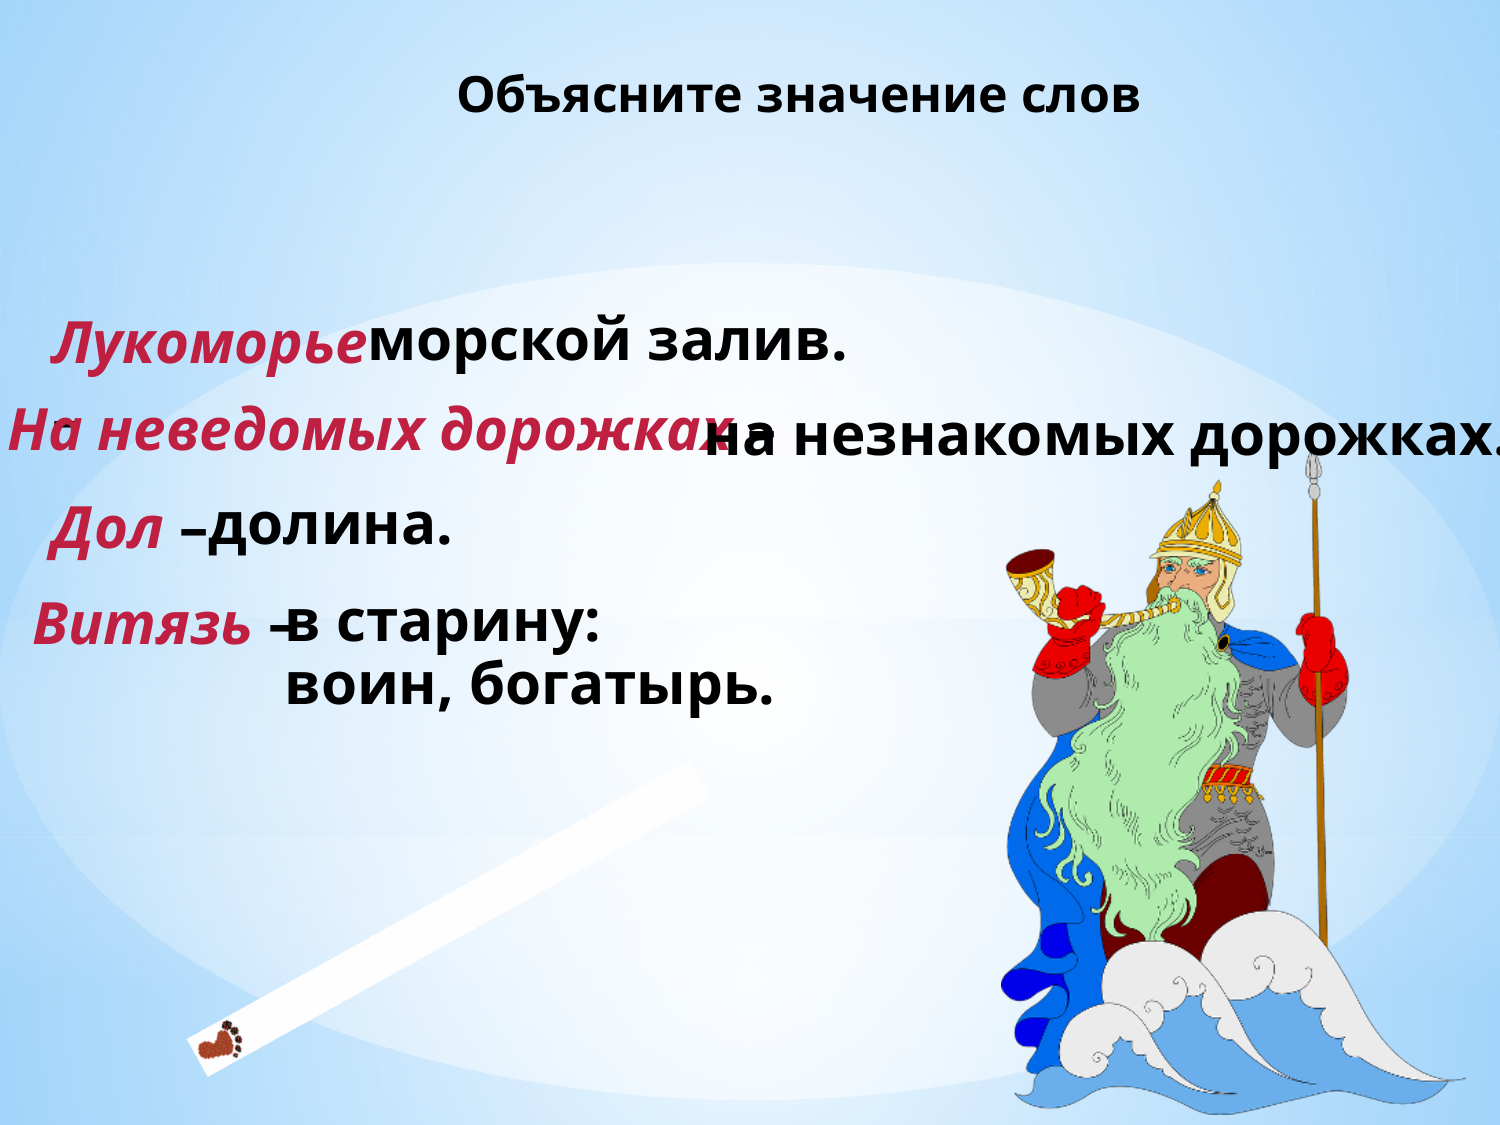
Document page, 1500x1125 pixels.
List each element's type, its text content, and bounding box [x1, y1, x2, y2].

text_box Лукоморье – [37, 290, 403, 384]
text_box в старину: воин, богатырь. [269, 583, 791, 725]
picture [1001, 445, 1468, 1115]
text_box Дол – [37, 482, 286, 568]
text_box морской залив. [403, 295, 863, 380]
text_box Витязь – [17, 579, 313, 664]
text_box на незнакомых дорожках. [689, 382, 1500, 475]
text_box долина. [193, 486, 550, 565]
picture [160, 761, 736, 1076]
text_box На неведомых дорожках – [0, 384, 689, 470]
title Объясните значение слов [88, 54, 1157, 243]
